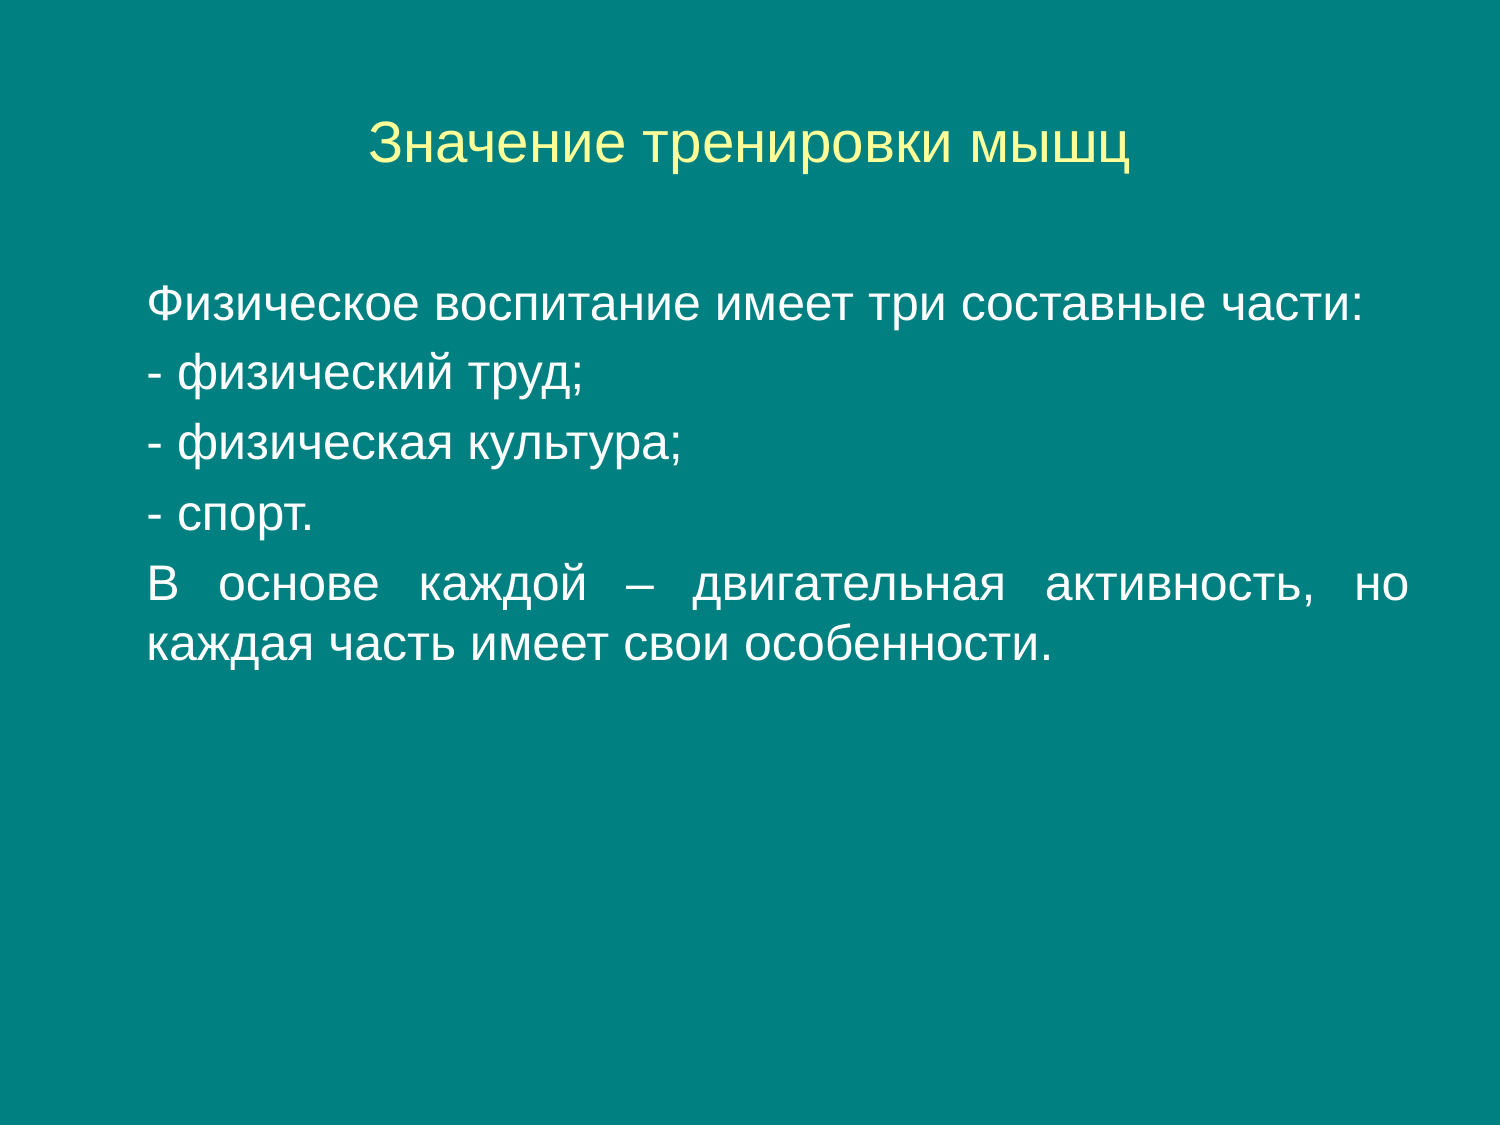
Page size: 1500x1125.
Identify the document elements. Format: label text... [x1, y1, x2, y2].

title Значение тренировки мышц [74, 44, 1426, 233]
list Физическое воспитание имеет три составные части: - физический труд; - физическая культура; - спорт. В основе каждой – двигательная активность, но каждая часть имеет свои особенности. [74, 262, 1426, 693]
